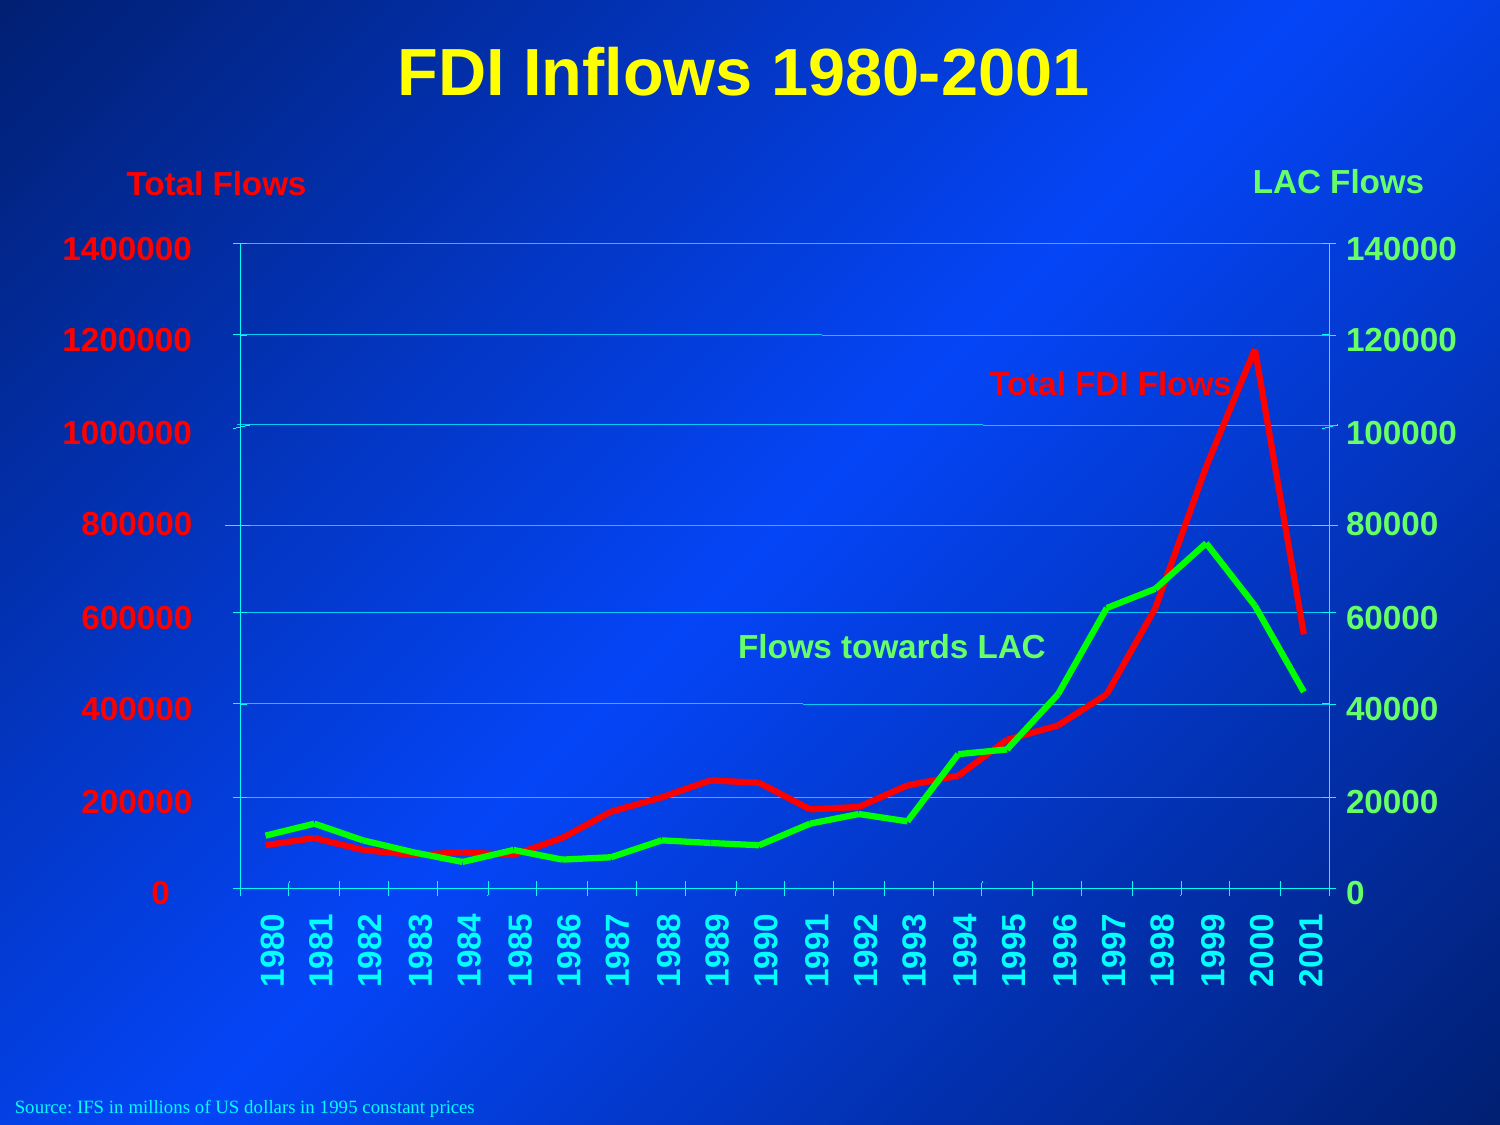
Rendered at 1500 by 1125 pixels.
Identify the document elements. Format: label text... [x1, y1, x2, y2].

text_box 60000 [1346, 596, 1439, 637]
text_box 140000 [1346, 227, 1458, 267]
text_box 1985 [498, 913, 539, 988]
text_box 1200000 [62, 317, 192, 358]
text_box 0 [151, 871, 170, 912]
text_box 80000 [1346, 502, 1439, 543]
text_box 1986 [547, 913, 588, 988]
text_box 1981 [299, 913, 340, 988]
text_box 1993 [892, 913, 933, 988]
text_box 1980 [250, 913, 291, 988]
text_box 1988 [646, 913, 687, 988]
text_box 1995 [991, 913, 1032, 988]
text_box 1991 [795, 913, 835, 988]
text_box 200000 [81, 780, 193, 821]
text_box 0 [1346, 871, 1365, 912]
text_box 1990 [743, 913, 784, 988]
text_box LAC Flows [1252, 159, 1425, 200]
text_box Source: IFS in millions of US dollars in 1995 constant prices [0, 1087, 538, 1125]
text_box 1998 [1140, 913, 1181, 988]
text_box Flows towards LAC [738, 624, 1047, 665]
text_box 100000 [1346, 411, 1458, 452]
text_box 800000 [81, 502, 193, 543]
text_box 40000 [1346, 686, 1439, 727]
text_box 120000 [1346, 317, 1458, 358]
title FDI Inflows 1980-2001 [99, 24, 1388, 113]
text_box 400000 [81, 686, 193, 727]
text_box 2000 [1239, 913, 1280, 988]
text_box Total FDI Flows [989, 362, 1233, 403]
text_box 1992 [843, 913, 884, 988]
text_box 1983 [398, 913, 439, 988]
text_box 1999 [1191, 913, 1232, 988]
text_box 1997 [1091, 913, 1132, 988]
text_box 1982 [347, 913, 388, 988]
text_box 1000000 [62, 411, 192, 452]
text_box 2001 [1288, 913, 1329, 988]
text_box 20000 [1346, 780, 1439, 821]
text_box Total Flows [126, 162, 307, 203]
text_box 1987 [595, 913, 636, 988]
text_box 1996 [1042, 913, 1083, 988]
text_box 1400000 [62, 227, 192, 267]
text_box 1984 [447, 913, 488, 988]
text_box 1994 [943, 913, 984, 988]
text_box 600000 [81, 596, 193, 637]
text_box 1989 [695, 913, 736, 988]
